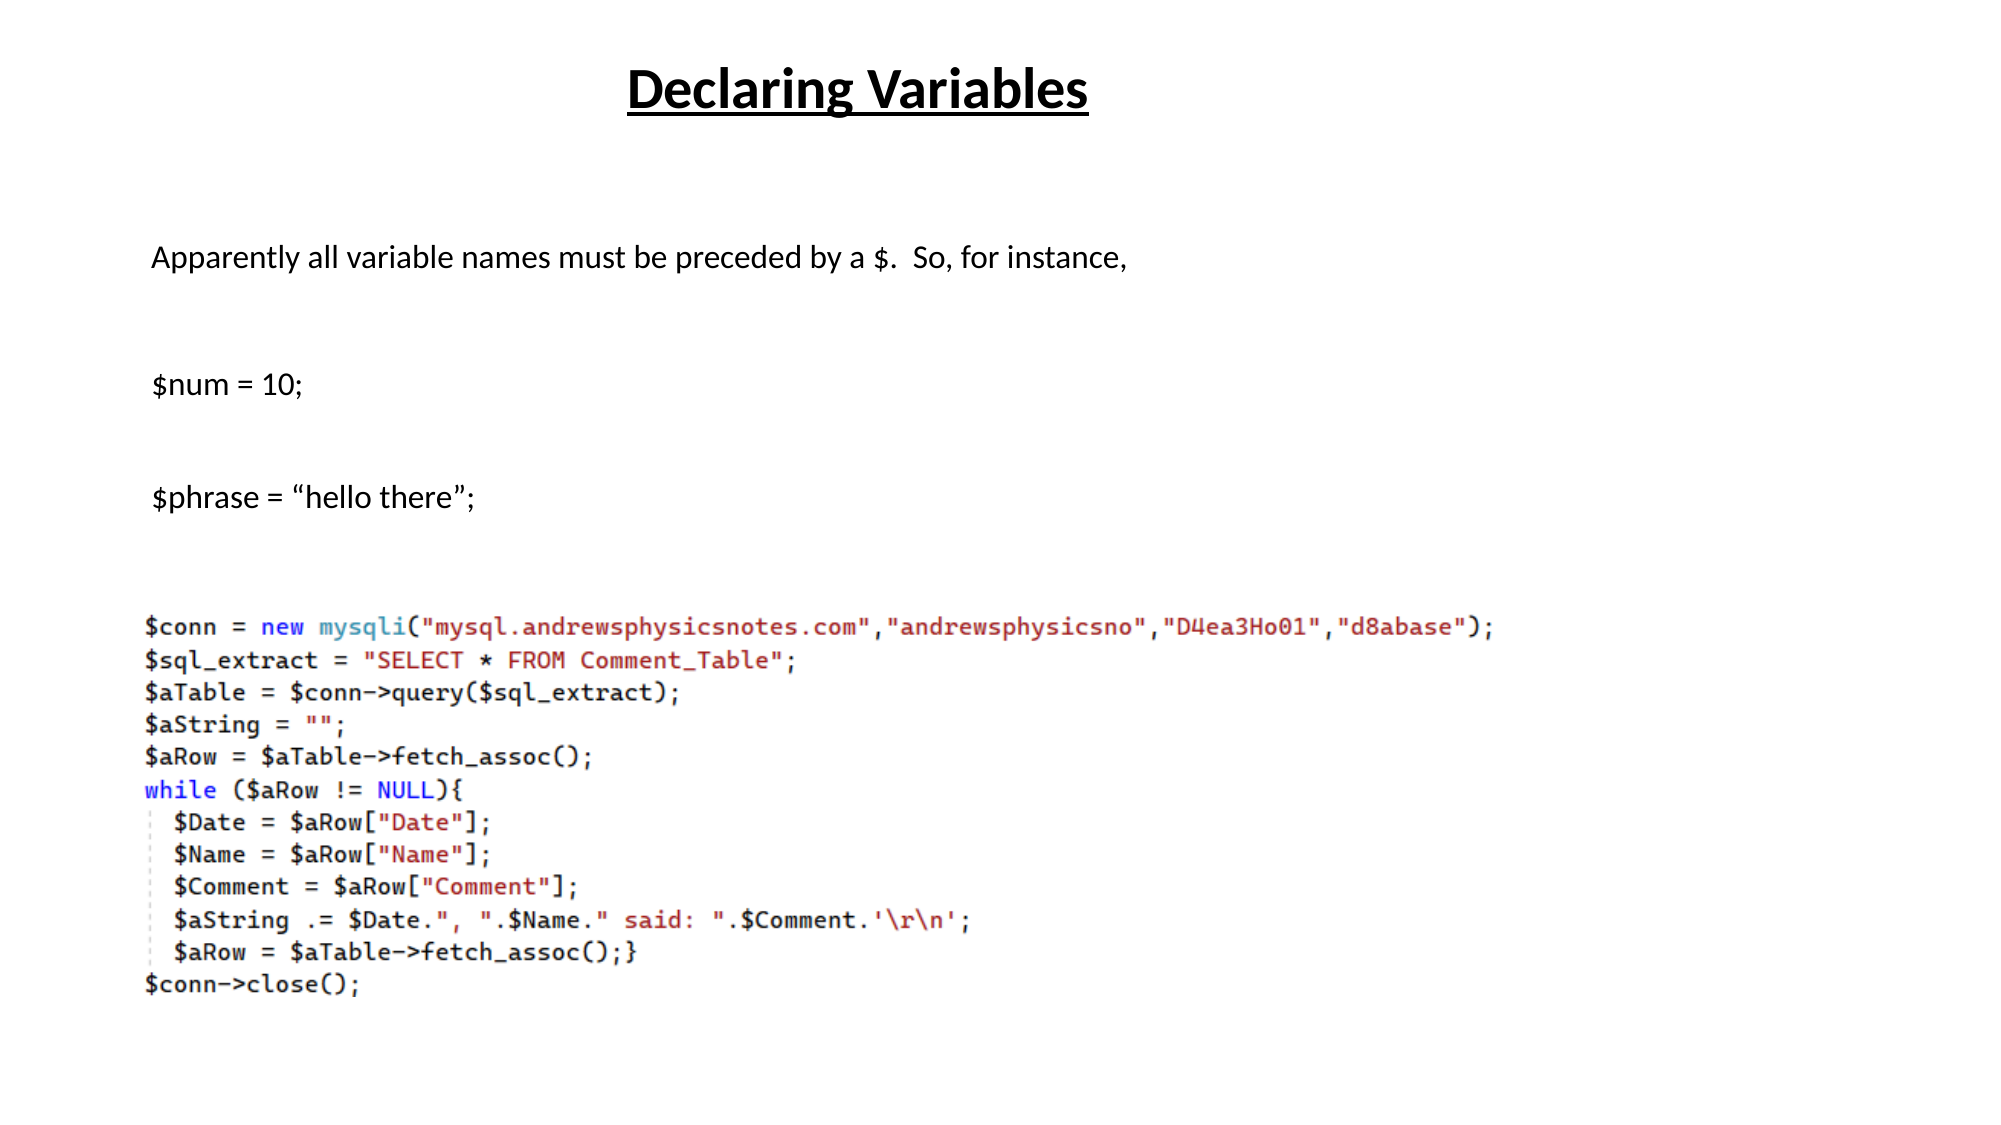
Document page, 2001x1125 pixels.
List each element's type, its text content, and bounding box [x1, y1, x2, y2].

picture [136, 609, 1510, 997]
text_box $phrase = “hello there”; [136, 467, 497, 523]
text_box $num = 10; [136, 354, 396, 409]
text_box Apparently all variable names must be preceded by a $. So, for instance, [136, 227, 1212, 282]
text_box Declaring Variables [612, 42, 1160, 128]
